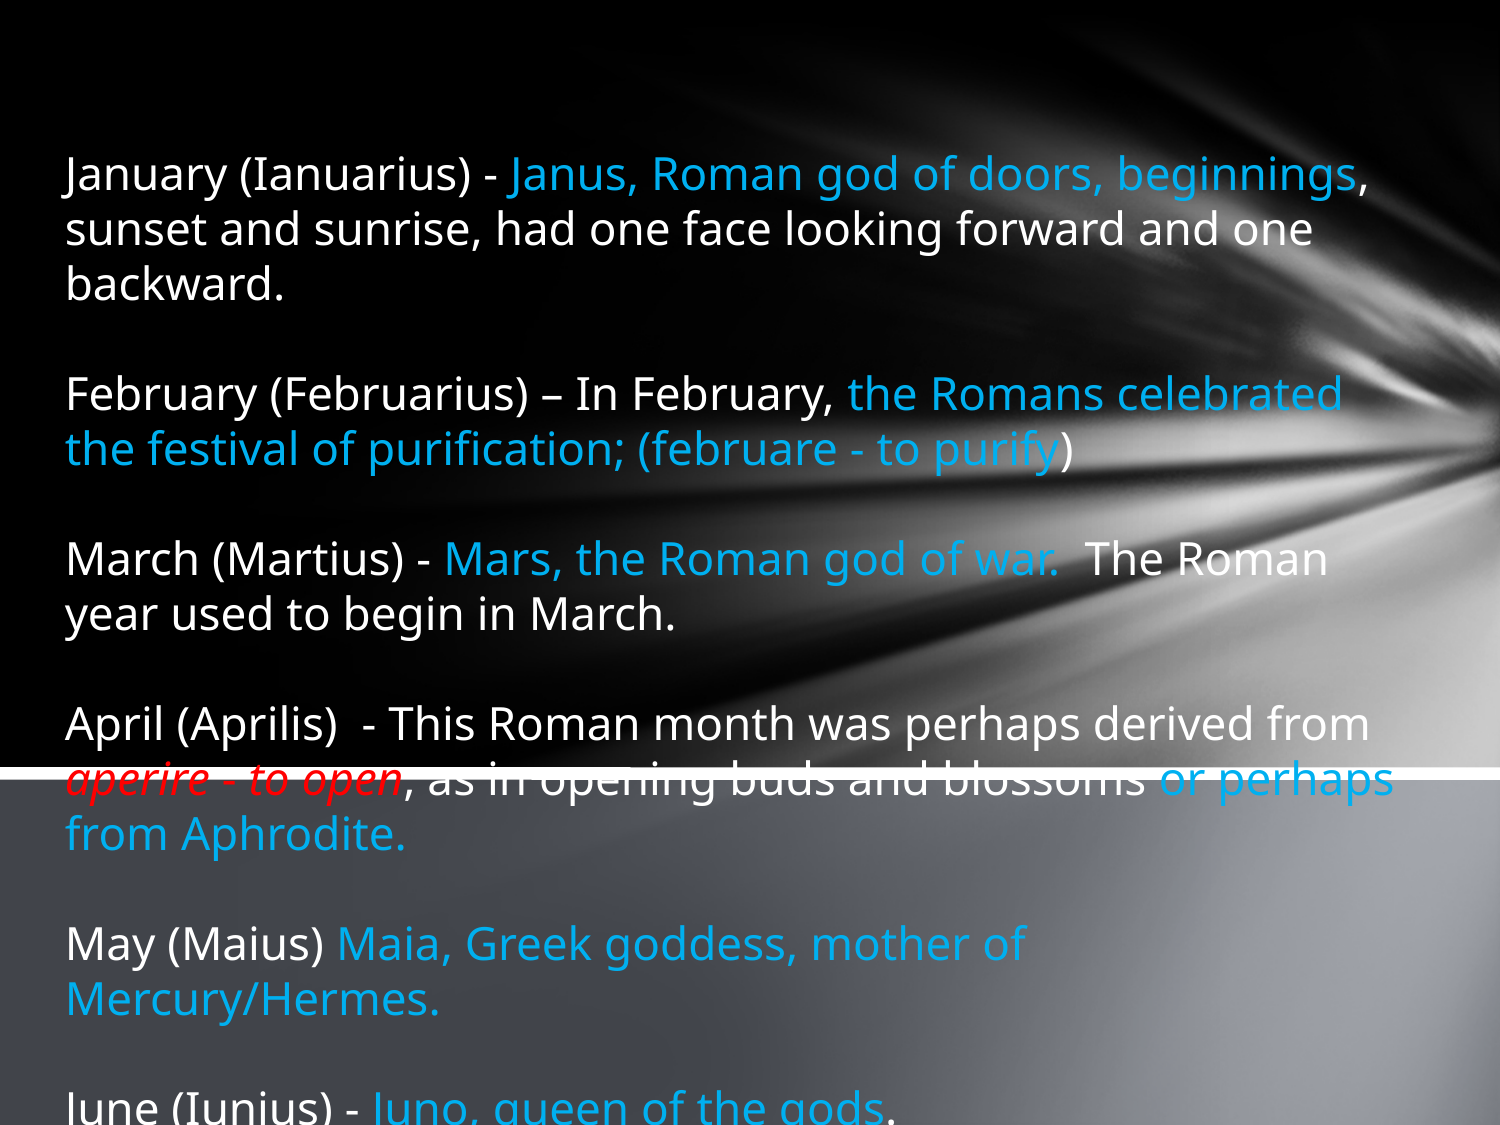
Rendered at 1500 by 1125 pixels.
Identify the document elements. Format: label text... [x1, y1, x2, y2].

text_box January (Ianuarius) - Janus, Roman god of doors, beginnings, sunset and sunrise, had one face looking forward and one backward. February (Februarius) – In February, the Romans celebrated the festival of purification; (februare - to purify) March (Martius) - Mars, the Roman god of war. The Roman year used to begin in March. April (Aprilis) - This Roman month was perhaps derived from aperire - to open, as in opening buds and blossoms or perhaps from Aphrodite. May (Maius) Maia, Greek goddess, mother of Mercury/Hermes. June (Iunius) - Juno, queen of the gods. [50, 137, 1425, 1125]
